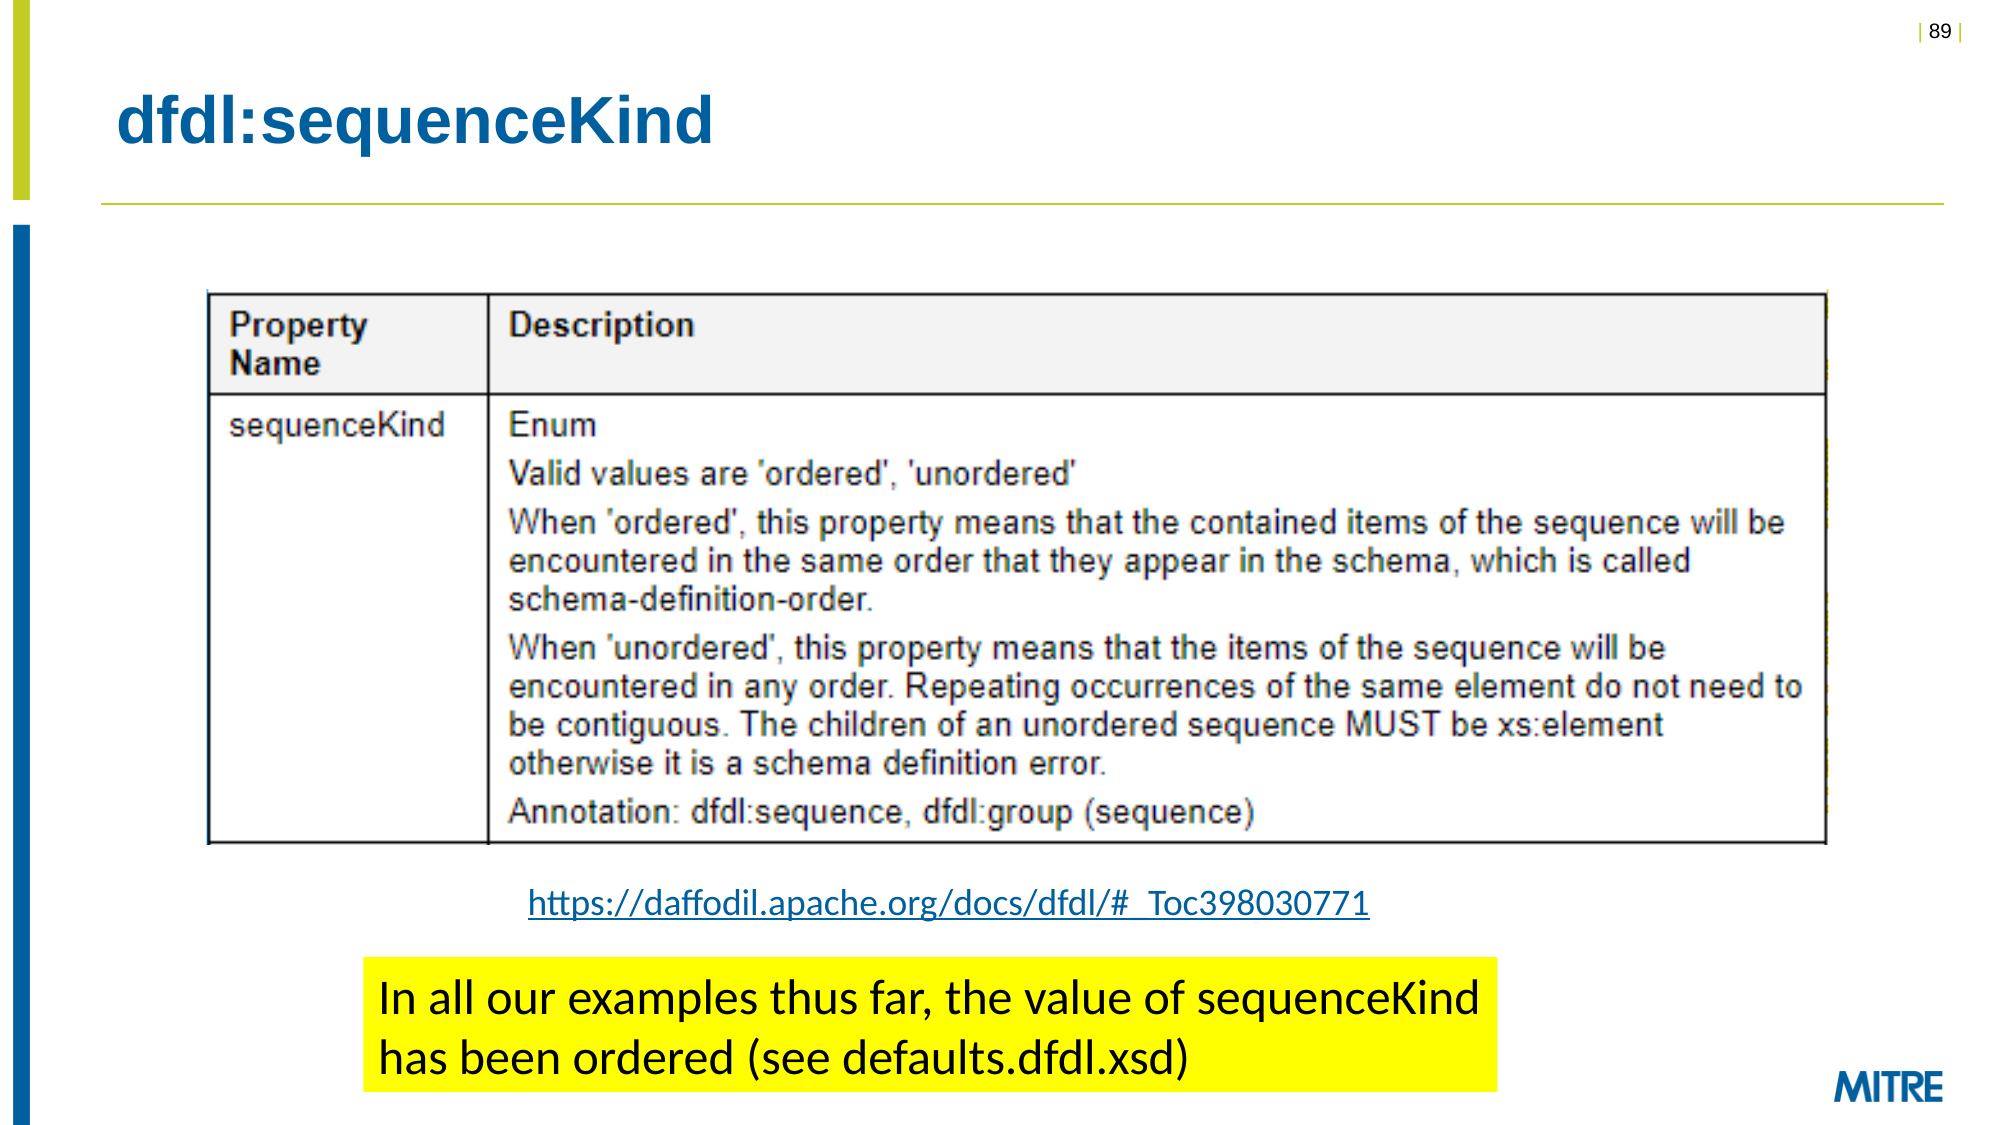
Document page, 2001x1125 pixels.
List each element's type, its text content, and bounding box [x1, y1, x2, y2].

picture [206, 289, 1829, 845]
text_box In all our examples thus far, the value of sequenceKind has been ordered (see defaults.dfdl.xsd) [363, 957, 1498, 1092]
picture [1834, 1068, 1945, 1109]
title dfdl:sequenceKind [101, 60, 1945, 184]
text_box https://daffodil.apache.org/docs/dfdl/#_Toc398030771 [512, 870, 1386, 931]
